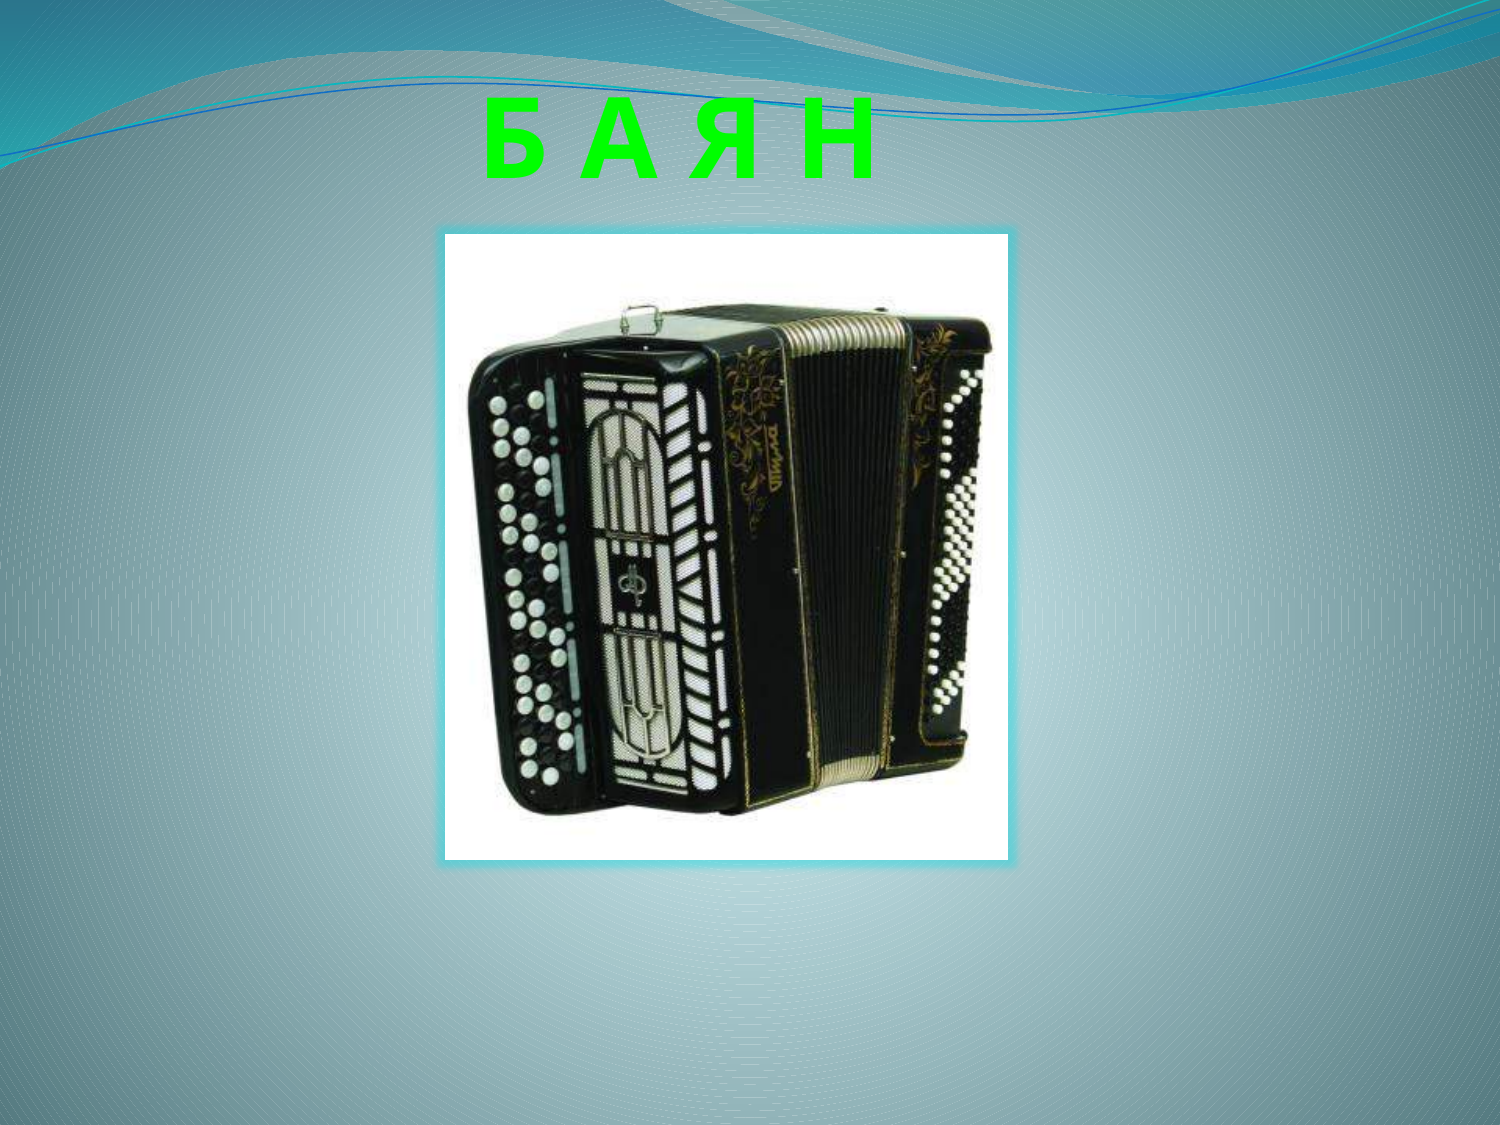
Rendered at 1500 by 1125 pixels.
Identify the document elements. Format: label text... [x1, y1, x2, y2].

picture [445, 234, 1009, 860]
text_box Б А Я Н [380, 58, 950, 209]
